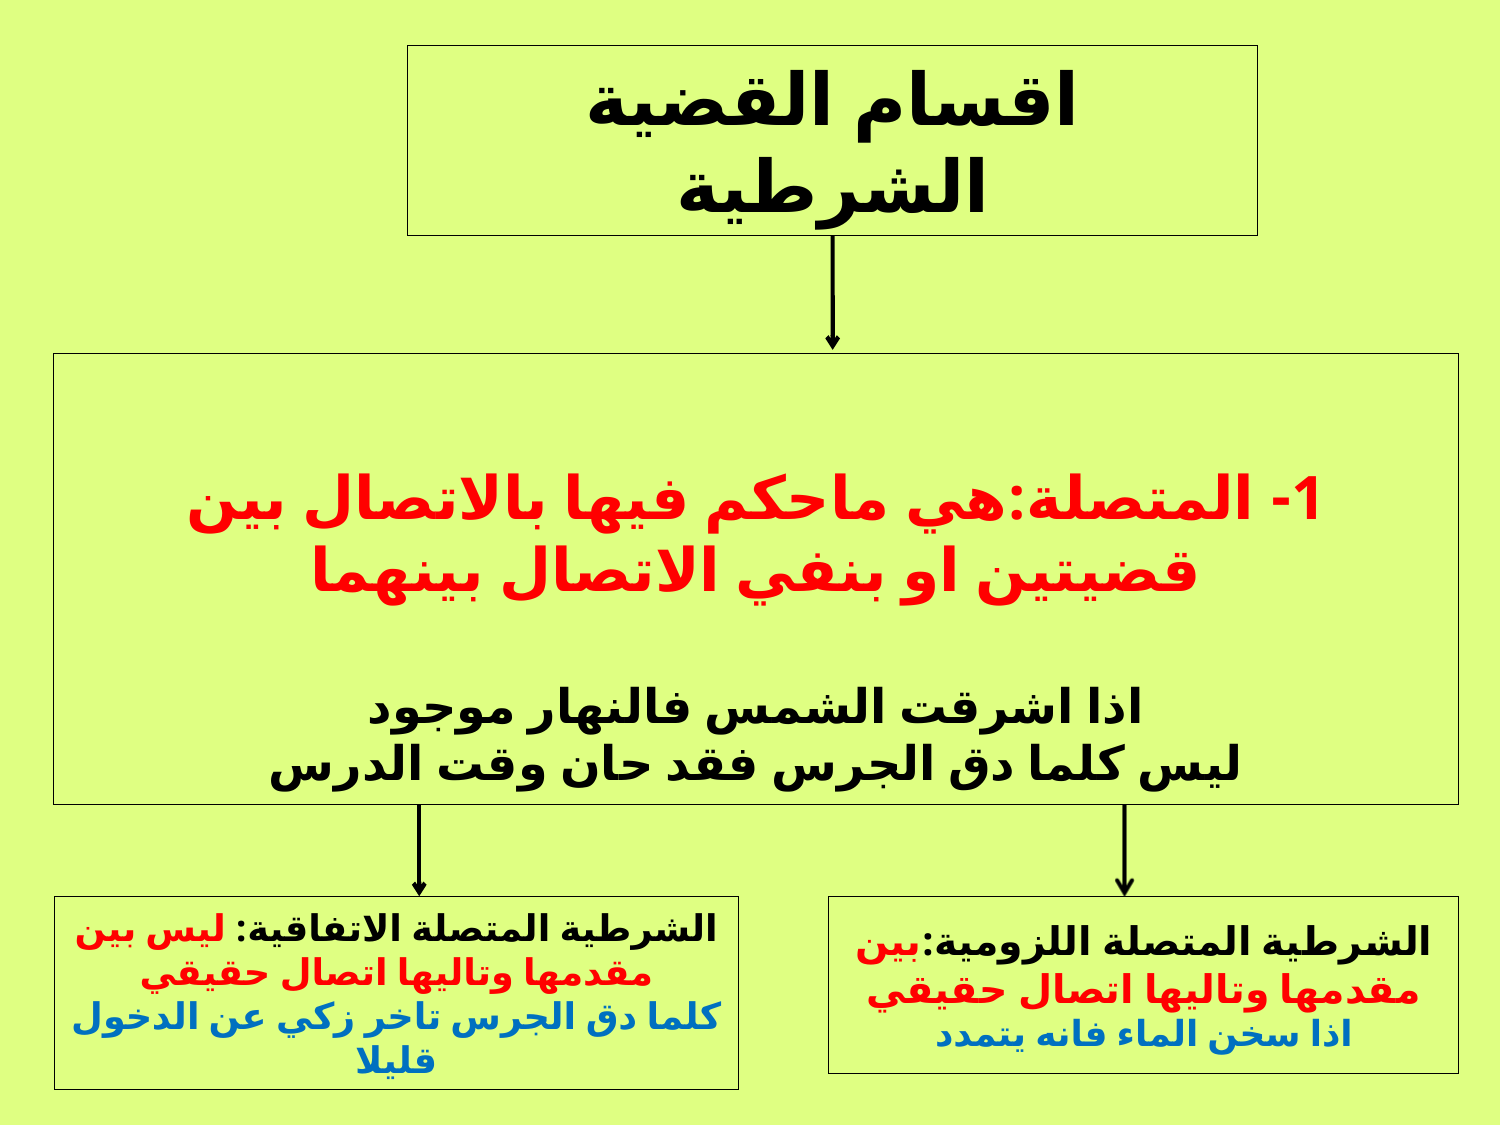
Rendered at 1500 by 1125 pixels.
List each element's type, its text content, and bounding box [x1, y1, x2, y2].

text_box 1- المتصلة:هي ماحكم فيها بالاتصال بين قضيتين او بنفي الاتصال بينهما اذا اشرقت الشمس فالنهار موجود ليس كلما دق الجرس فقد حان وقت الدرس [53, 353, 1459, 805]
title اقسام القضية الشرطية [407, 45, 1258, 236]
picture [1105, 804, 1144, 915]
text_box الشرطية المتصلة الاتفاقية: ليس بين مقدمها وتاليها اتصال حقيقي كلما دق الجرس تاخر زكي عن الدخول قليلا [54, 896, 739, 1090]
text_box الشرطية المتصلة اللزومية:بين مقدمها وتاليها اتصال حقيقي اذا سخن الماء فانه يتمدد [828, 896, 1459, 1074]
